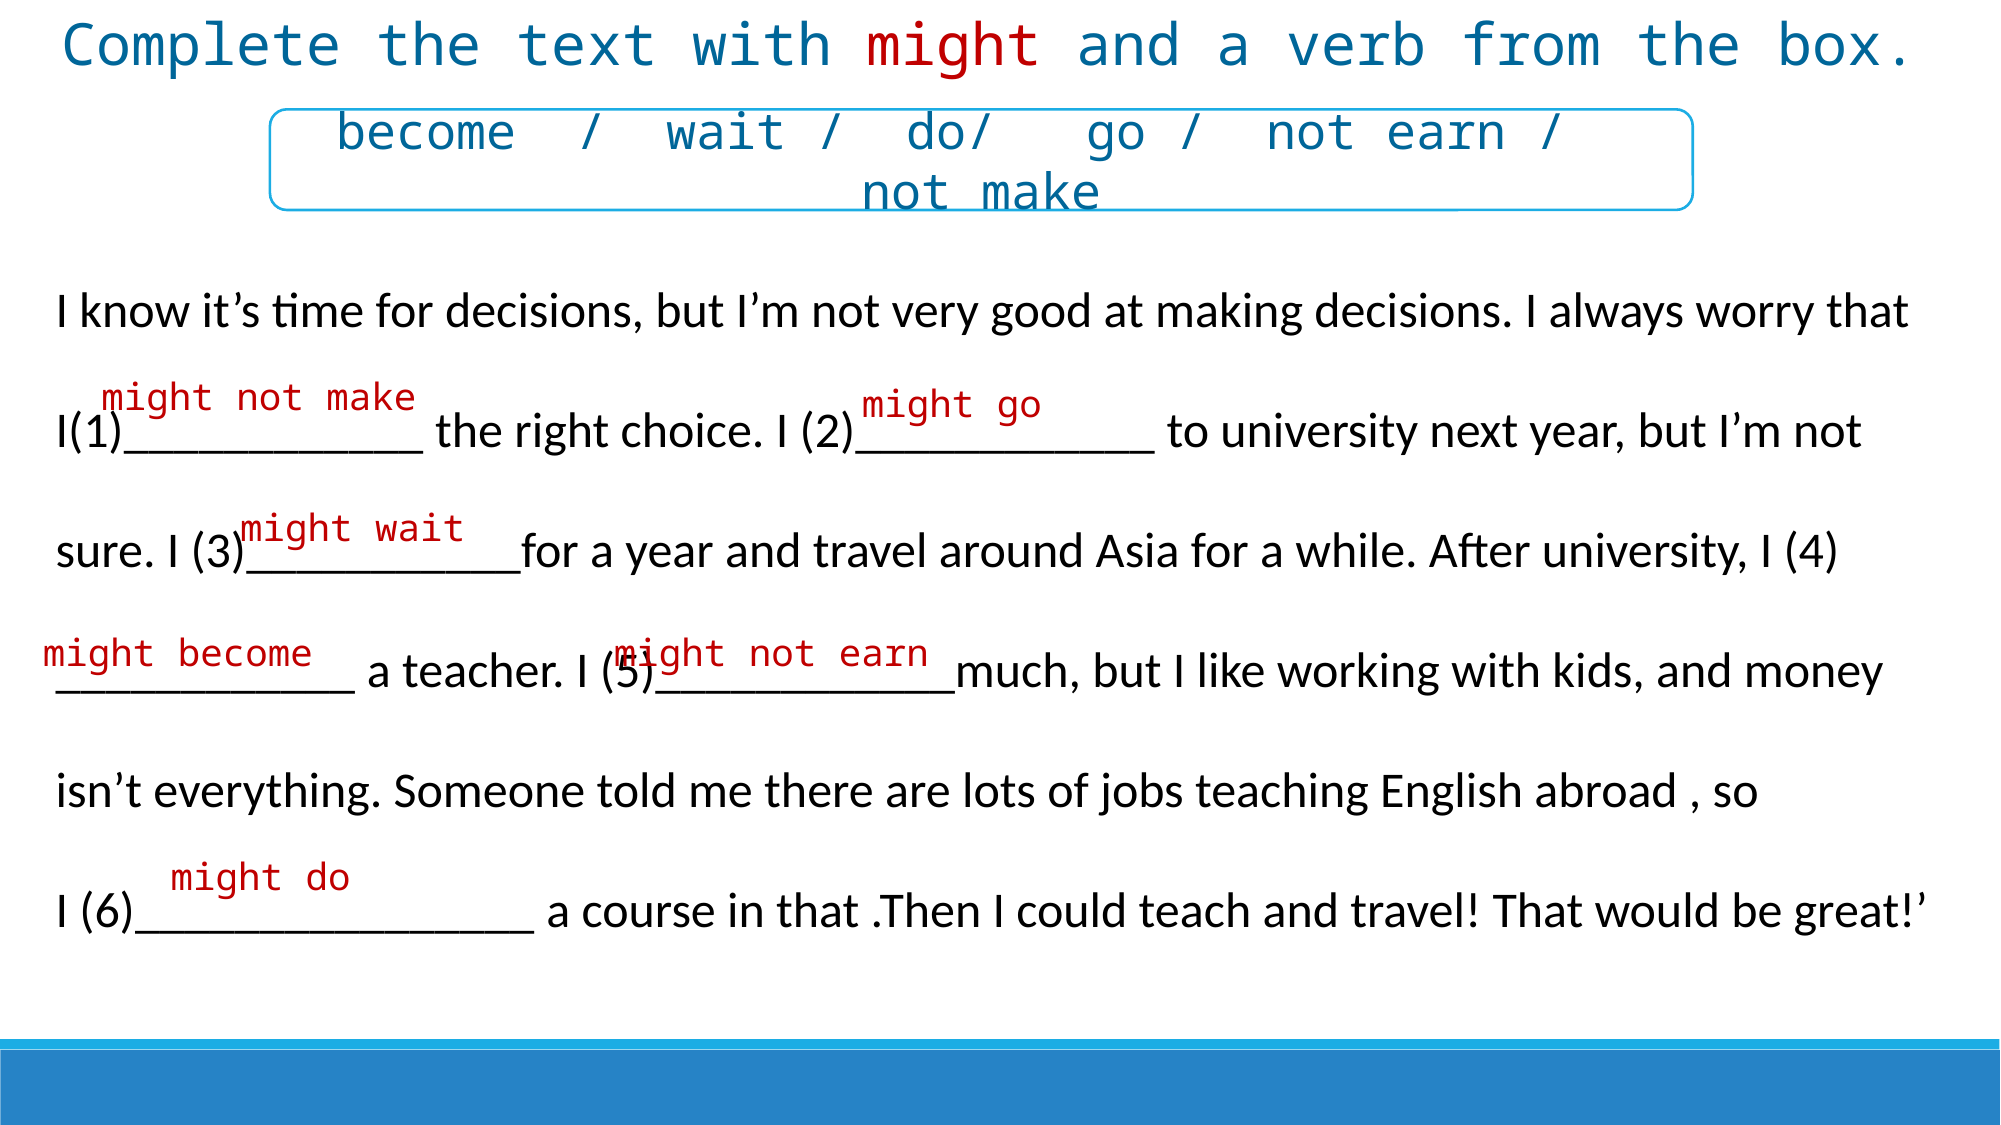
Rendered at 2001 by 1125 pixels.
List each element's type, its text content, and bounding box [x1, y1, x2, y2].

text_box might go [847, 372, 1057, 433]
text_box might become [28, 621, 328, 681]
text_box I know it’s time for decisions, but I’m not very good at making decisions. I always worry that I(1)____________ the right choice. I (2)____________ to university next year, but I’m not sure. I (3)___________for a year and travel around Asia for a while. After university, I (4) ____________ a teacher. I (5)____________much, but I like working with kids, and money isn’t everything. Someone told me there are lots of jobs teaching English abroad , so I (6)________________ a course in that .Then I could teach and travel! That would be great!’ [40, 209, 1966, 945]
text_box might not earn [598, 621, 966, 681]
text_box might wait [225, 497, 480, 557]
text_box might not make [86, 365, 454, 426]
text_box might do [155, 846, 366, 906]
text_box Complete the text with might and a verb from the box. [47, 0, 1974, 85]
text_box become / wait / do/ go / not earn / not make [268, 108, 1695, 209]
